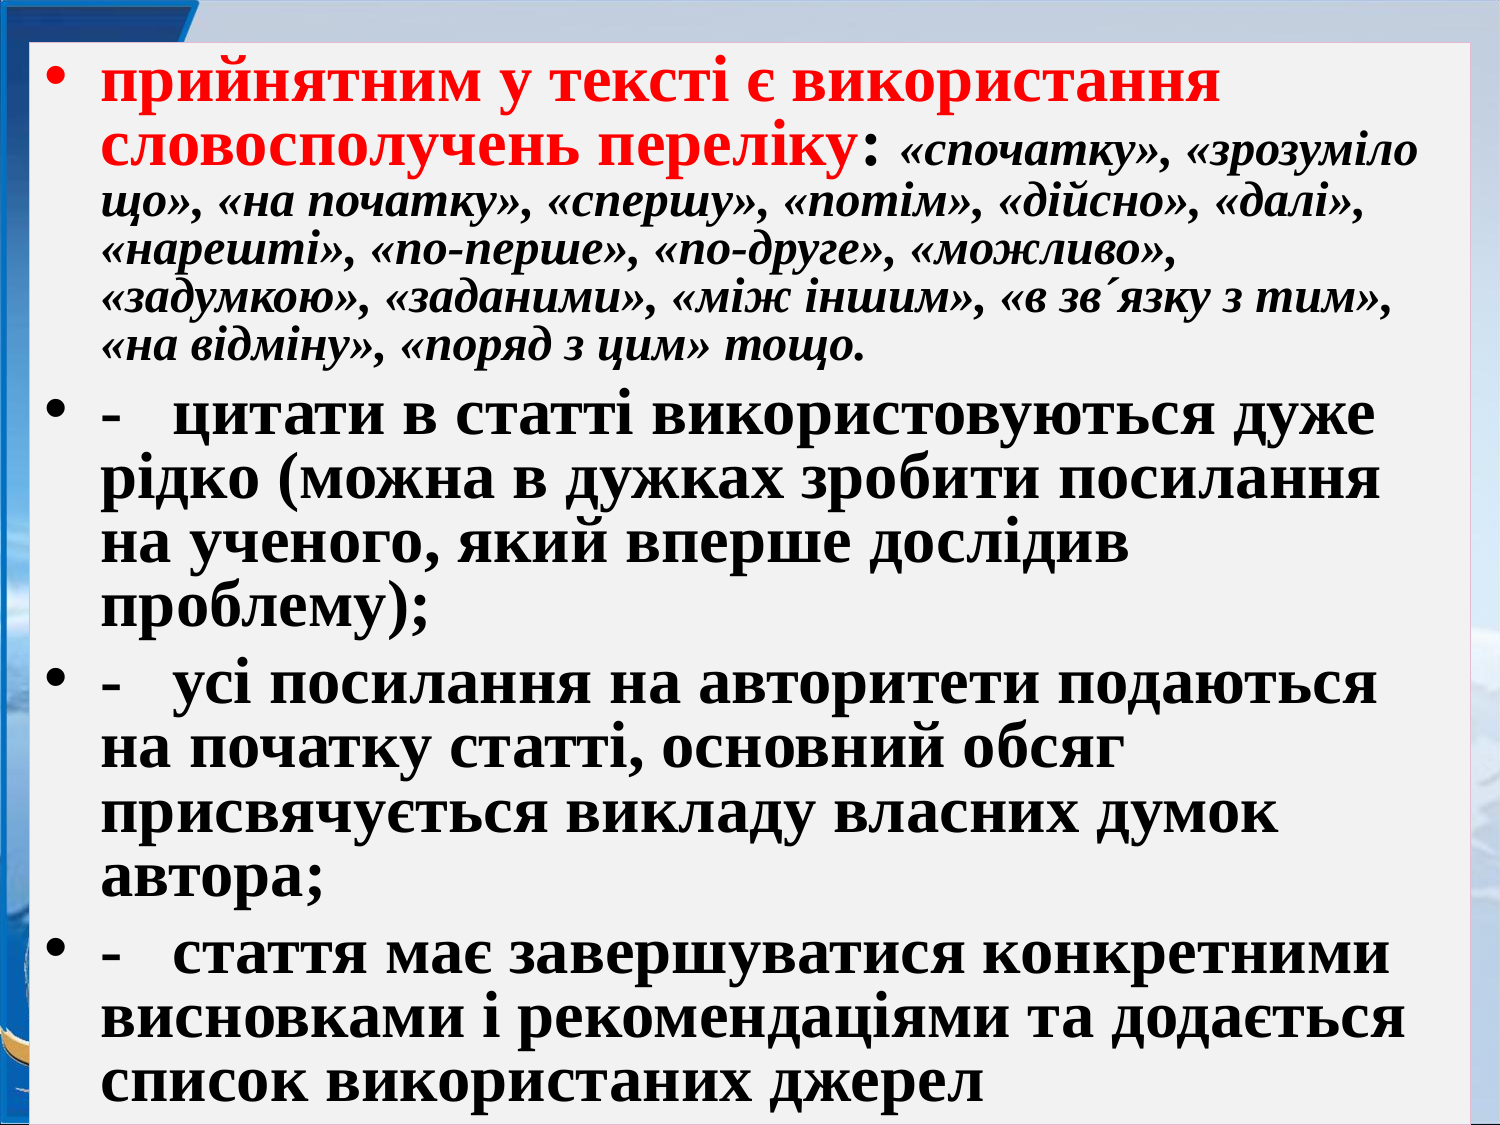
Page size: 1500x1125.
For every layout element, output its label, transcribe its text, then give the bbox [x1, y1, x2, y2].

picture [0, 0, 1500, 1125]
list прийнятним у тексті є використання словосполучень переліку: «спочатку», «зрозуміло що», «на початку», «спершу», «потім», «дійсно», «далі», «нарешті», «по-перше», «по-друге», «можливо», «задумкою», «заданими», «між іншим», «в зв´язку з тим», «на відміну», «поряд з цим» тощо. - цитати в статті використовуються дуже рідко (можна в дужках зробити посилання на ученого, який вперше дослідив проблему); - усі посилання на авторитети подаються на початку статті, основний обсяг присвячується викладу власних думок автора; - стаття має завершуватися конкретними висновками і рекомендаціями та додається список використаних джерел [29, 42, 1471, 1125]
